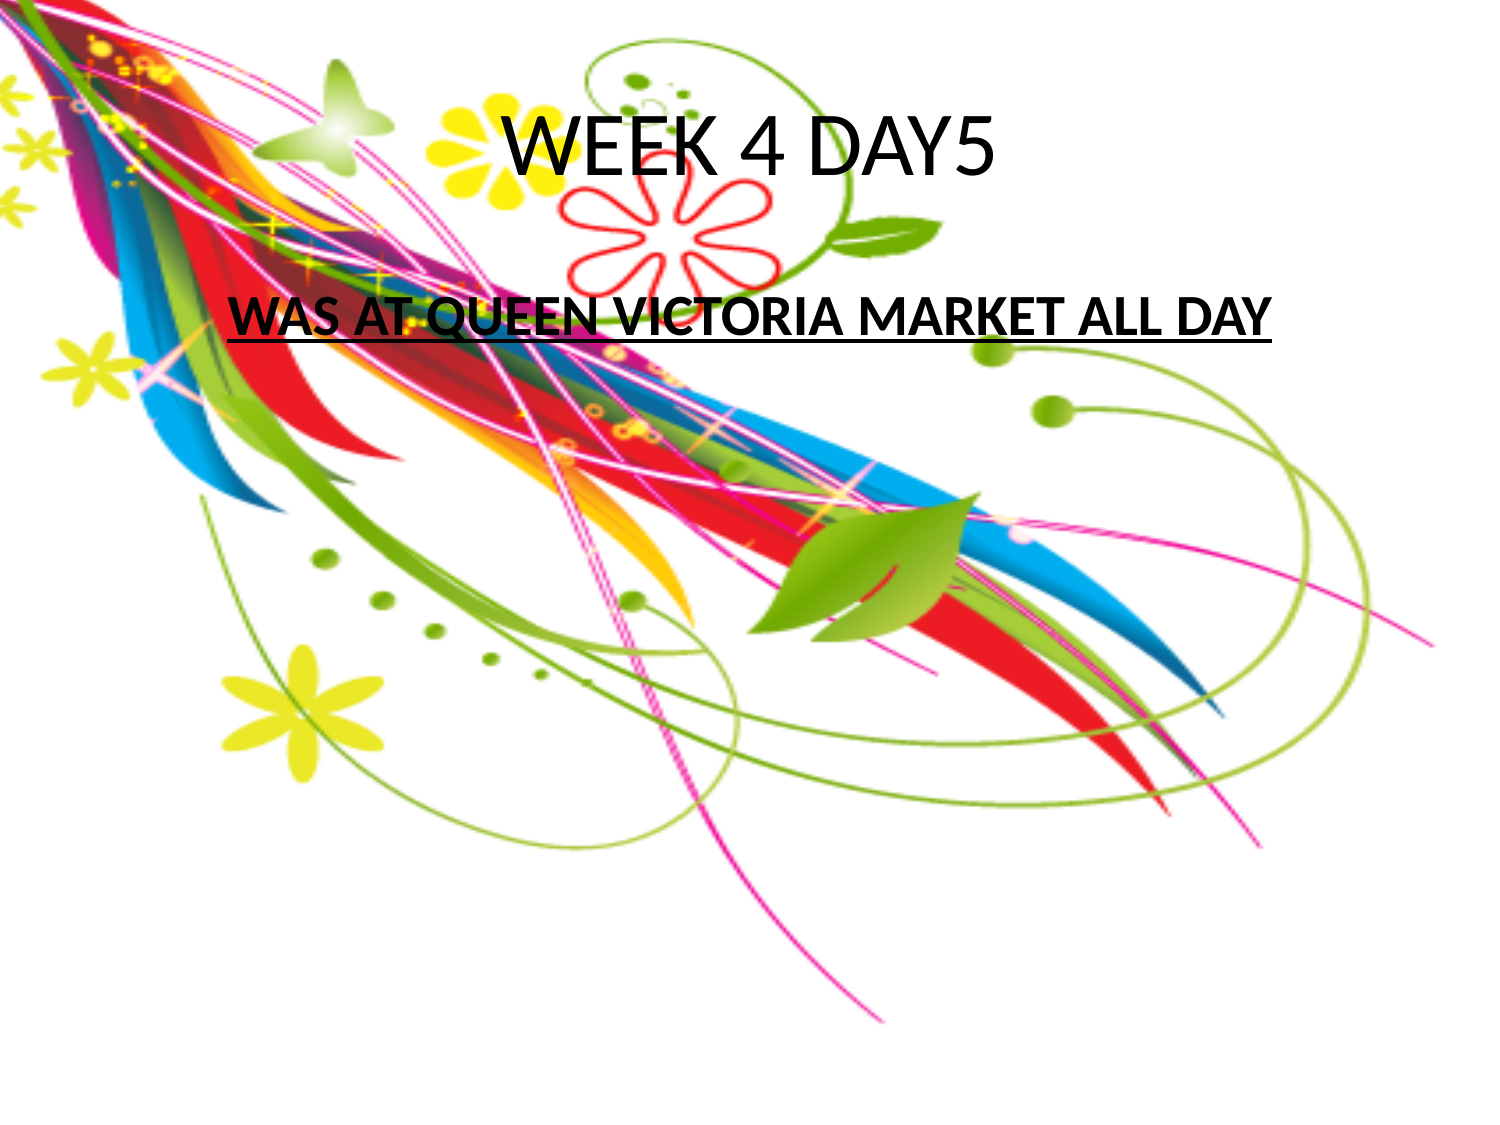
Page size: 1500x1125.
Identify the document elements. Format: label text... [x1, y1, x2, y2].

title WEEK 4 DAY5 [75, 45, 1425, 233]
picture [0, 0, 1500, 1125]
text_box WAS AT QUEEN VICTORIA MARKET ALL DAY [58, 269, 1442, 355]
